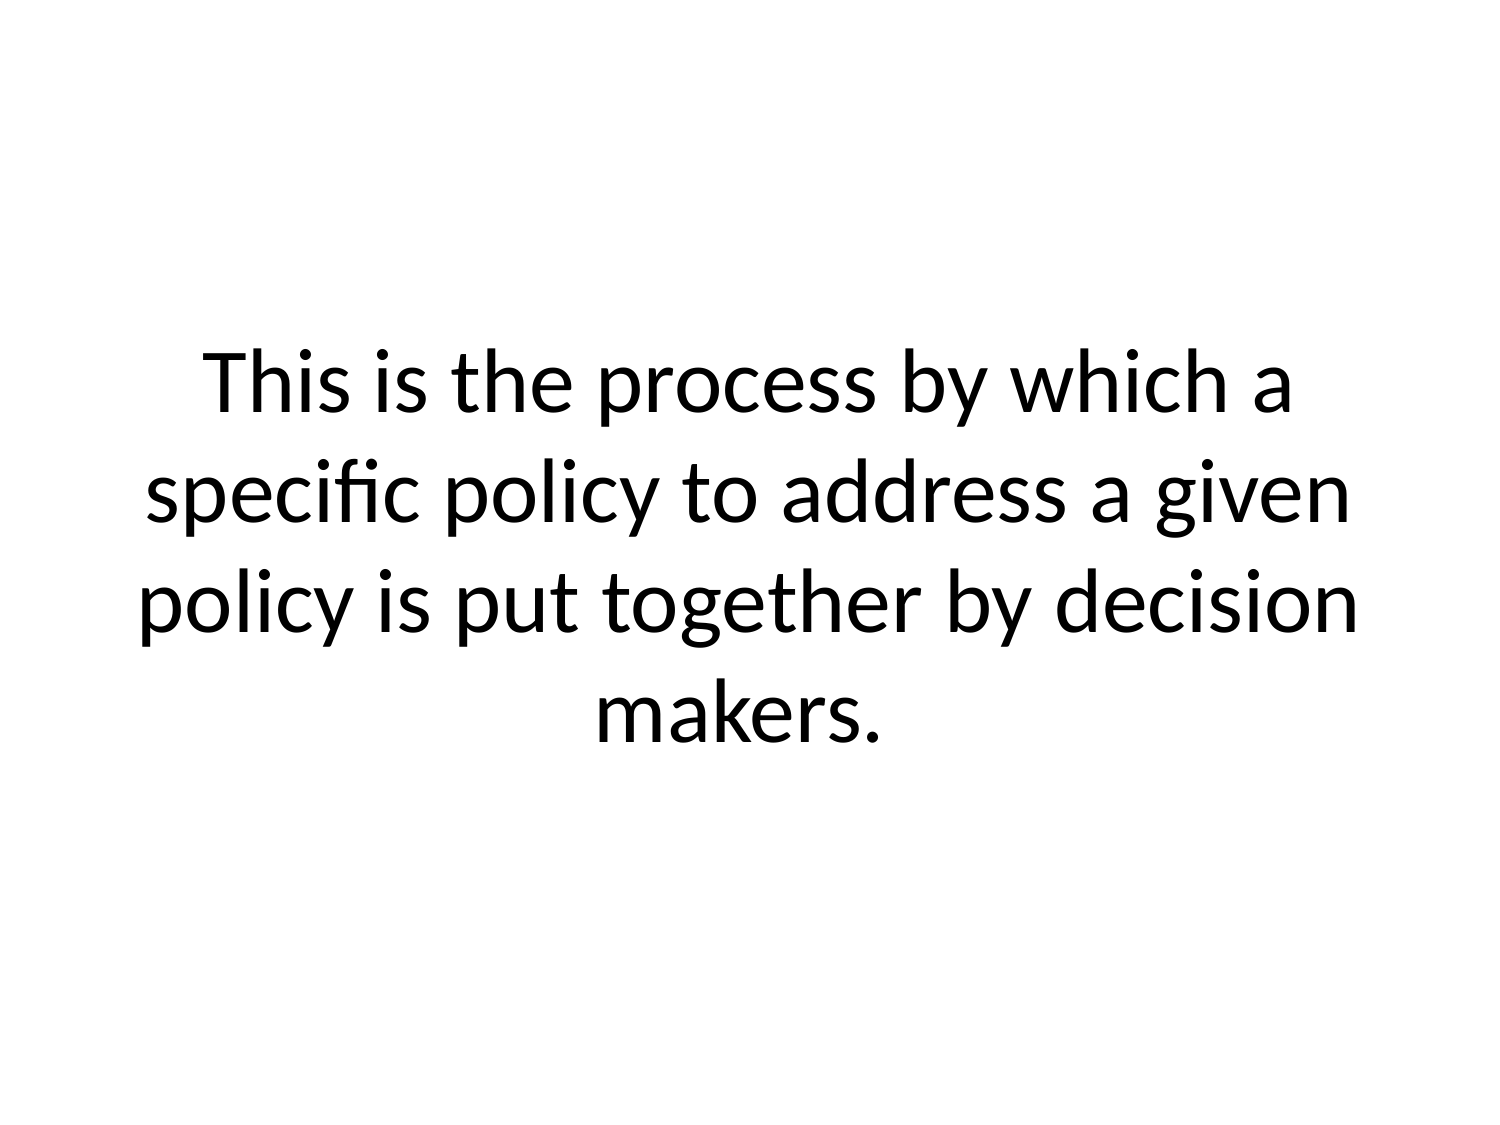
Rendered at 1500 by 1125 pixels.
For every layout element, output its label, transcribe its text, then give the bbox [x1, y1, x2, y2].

title This is the process by which a specific policy to address a given policy is put together by decision makers. [75, 45, 1425, 1038]
